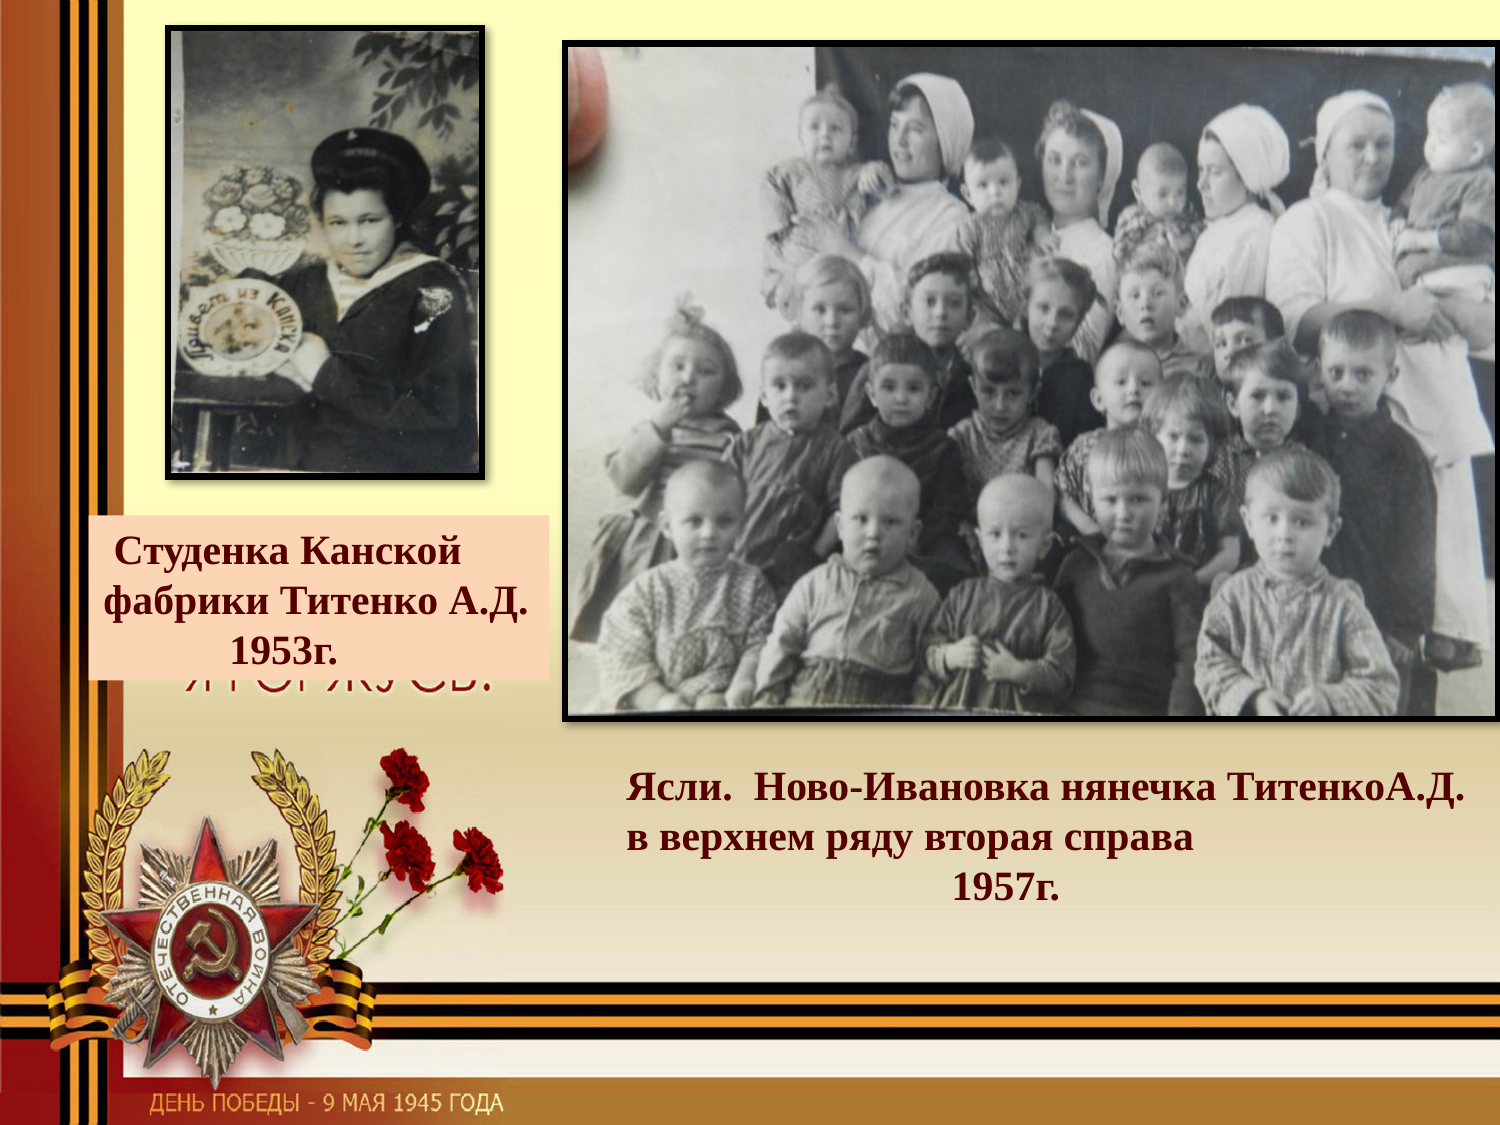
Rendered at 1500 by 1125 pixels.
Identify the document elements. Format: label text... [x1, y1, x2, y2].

text_box Ясли. Ново-Ивановка нянечка ТитенкоА.Д. в верхнем ряду вторая справа 1957г. [611, 751, 1500, 917]
text_box Студенка Канской фабрики Титенко А.Д. 1953г. [88, 515, 550, 681]
picture [0, 0, 1500, 1125]
picture [567, 46, 1495, 717]
